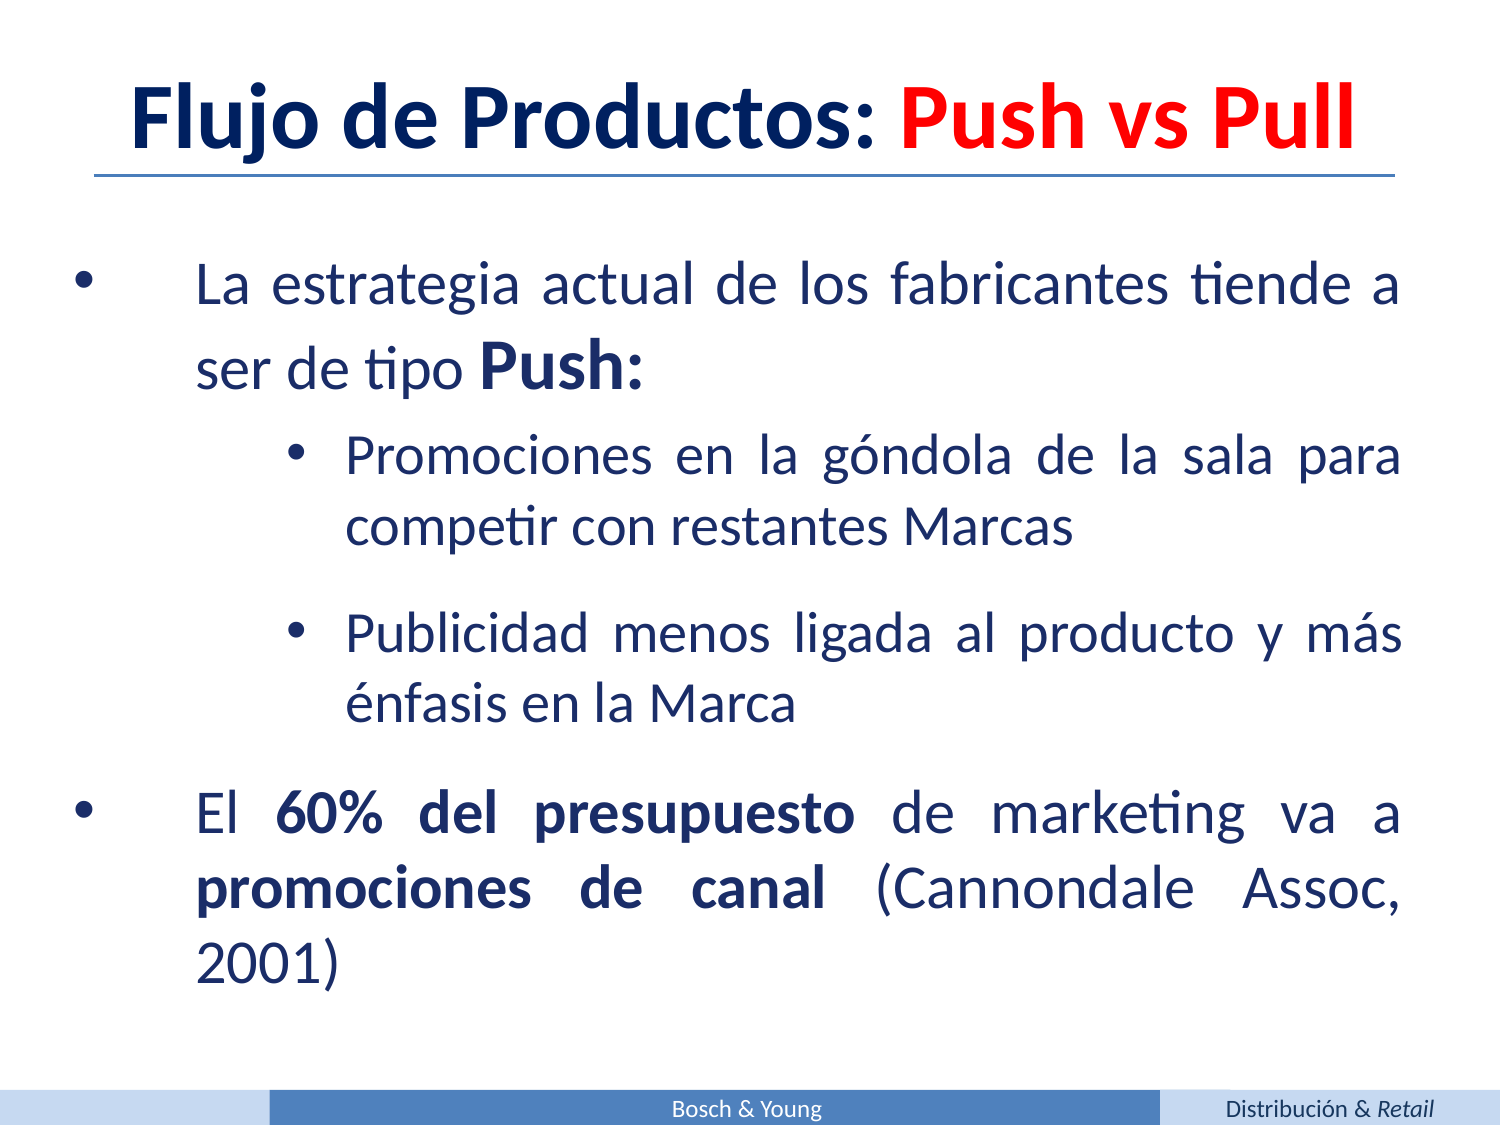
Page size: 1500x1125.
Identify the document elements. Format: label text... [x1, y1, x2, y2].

text_box La estrategia actual de los fabricantes tiende a ser de tipo Push: Promociones en la góndola de la sala para competir con restantes Marcas Publicidad menos ligada al producto y más énfasis en la Marca El 60% del presupuesto de marketing va a promociones de canal (Cannondale Assoc, 2001) [58, 234, 1418, 1004]
text_box Bosch & Young [272, 1088, 1158, 1125]
text_box Distribución & Retail [1158, 1088, 1500, 1125]
text_box [0, 1088, 272, 1125]
text_box Flujo de Productos: Push vs Pull [58, 46, 1430, 175]
